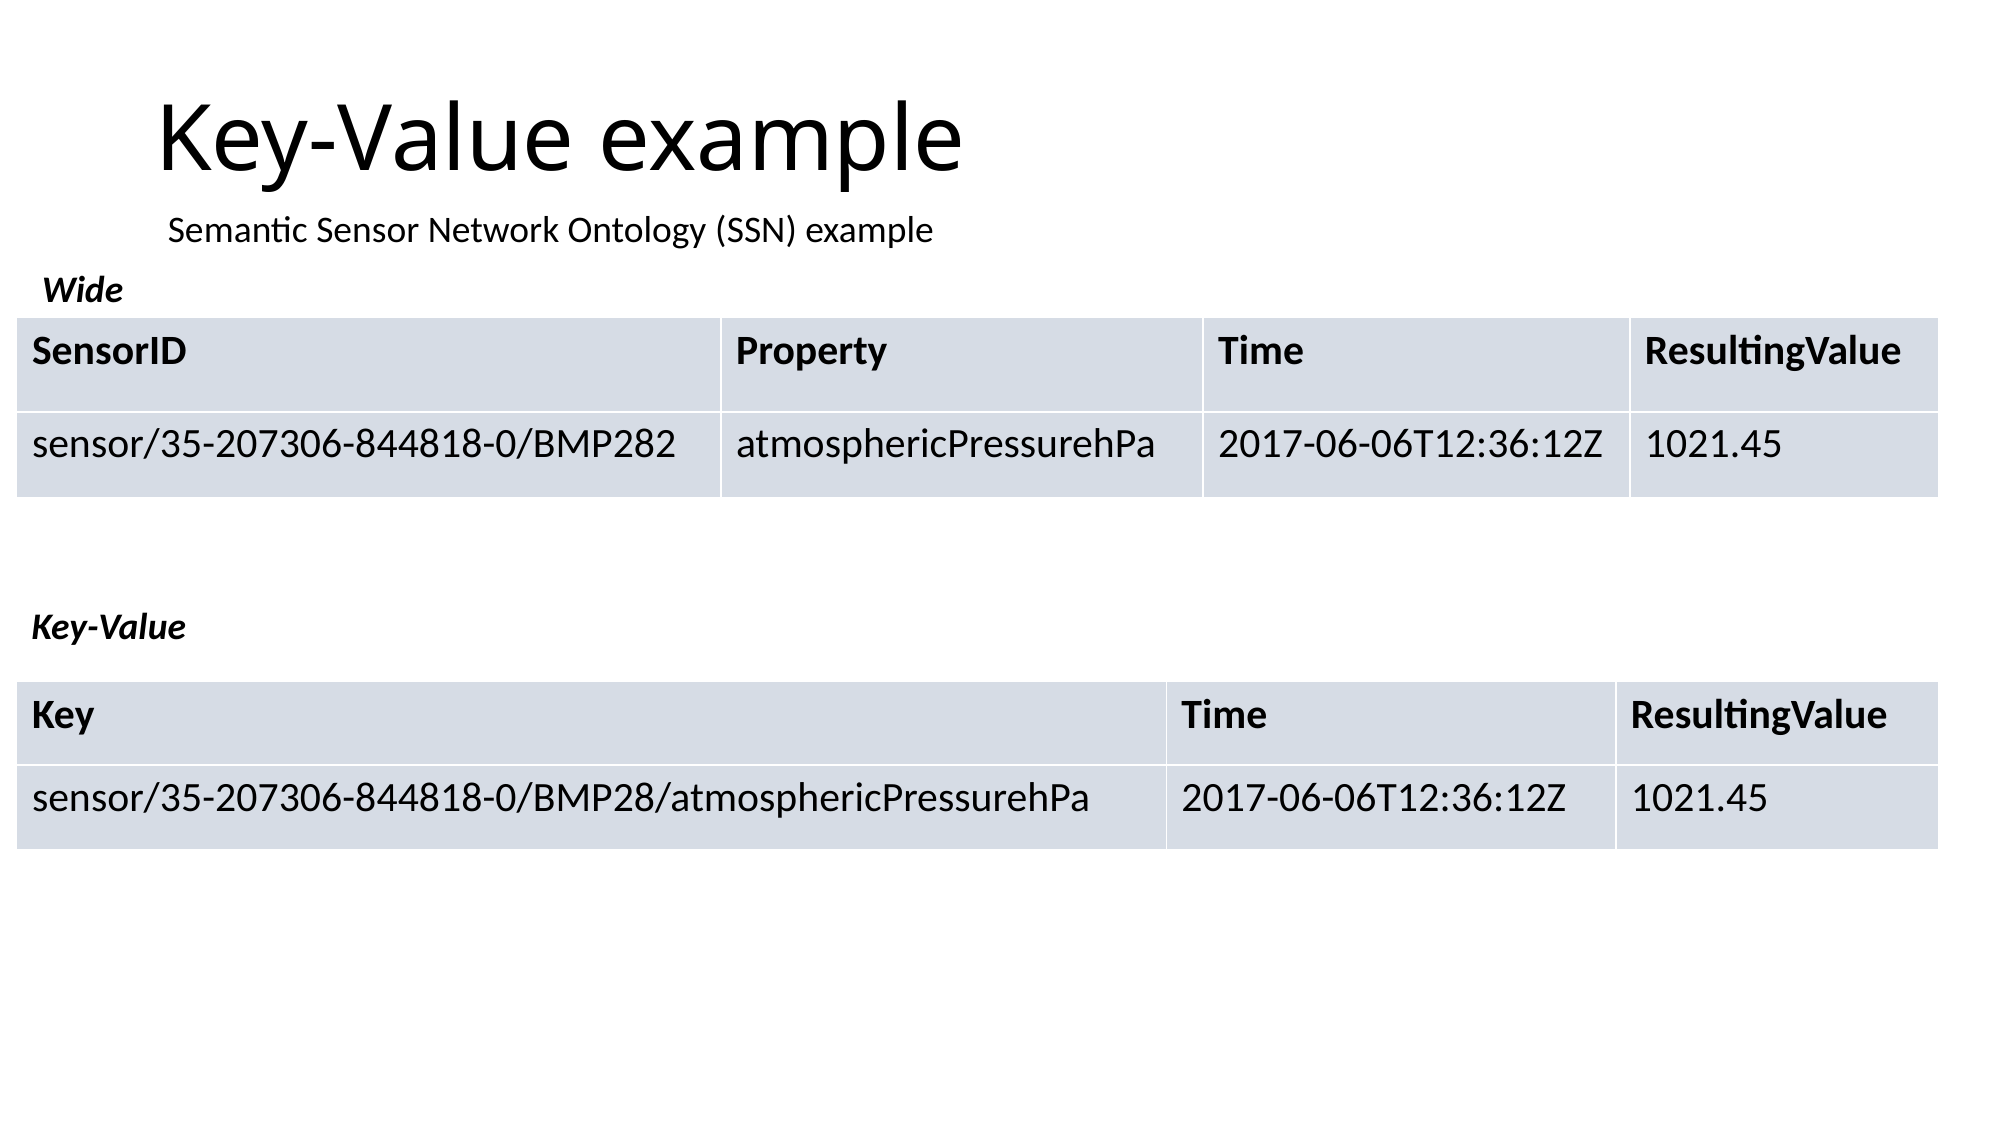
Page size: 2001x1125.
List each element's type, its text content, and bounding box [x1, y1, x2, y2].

table_header Property [722, 318, 1202, 411]
table_cell 1021.45 [1631, 413, 1938, 497]
title Key-Value example [137, 59, 1863, 222]
table_header SensorID [17, 318, 720, 411]
table_header Time [1204, 318, 1629, 411]
table_cell 2017-06-06T12:36:12Z [1167, 766, 1615, 849]
table_header Key [17, 682, 1166, 764]
table_cell 2017-06-06T12:36:12Z [1204, 413, 1629, 497]
table_cell 1021.45 [1617, 766, 1938, 849]
table_cell atmosphericPressurehPa [722, 413, 1202, 497]
text_box Key-Value [16, 594, 202, 655]
text_box Wide [27, 257, 139, 318]
table_header ResultingValue [1631, 318, 1938, 411]
table_header Time [1167, 682, 1615, 764]
table_header ResultingValue [1617, 682, 1938, 764]
table_cell sensor/35-207306-844818-0/BMP282 [17, 413, 720, 497]
text_box Semantic Sensor Network Ontology (SSN) example [153, 197, 949, 257]
table_cell sensor/35-207306-844818-0/BMP28/atmosphericPressurehPa [17, 766, 1166, 849]
